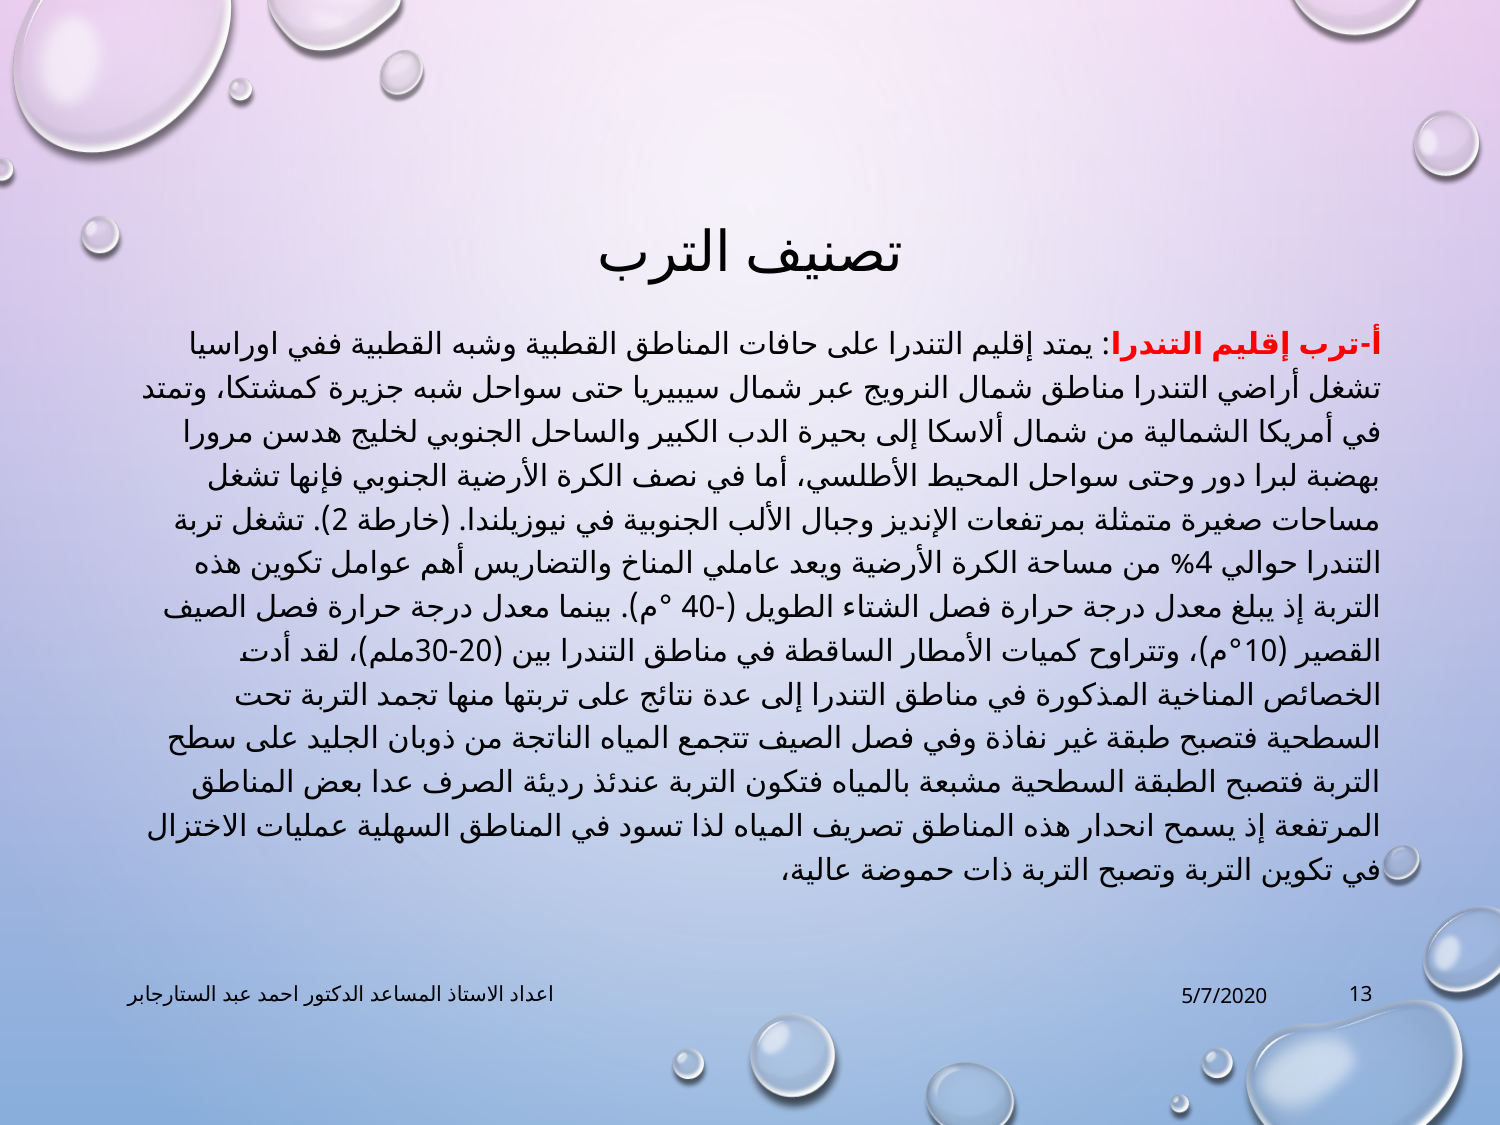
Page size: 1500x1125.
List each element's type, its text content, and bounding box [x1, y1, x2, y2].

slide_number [944, 965, 1283, 1025]
title تصنيف الترب [581, 196, 919, 309]
picture [0, 0, 1500, 1125]
slide_number 13 [1293, 965, 1388, 1025]
footer اعداد الاستاذ المساعد الدكتور احمد عبد الستارجابر [112, 965, 934, 1025]
list أ‌-ترب إقليم التندرا: يمتد إقليم التندرا على حافات المناطق القطبية وشبه القطبية ففي اوراسيا تشغل أراضي التندرا مناطق شمال النرويج عبر شمال سيبيريا حتى سواحل شبه جزيرة كمشتكا، وتمتد في أمريكا الشمالية من شمال ألاسكا إلى بحيرة الدب الكبير والساحل الجنوبي لخليج هدسن مرورا بهضبة لبرا دور وحتى سواحل المحيط الأطلسي، أما في نصف الكرة الأرضية الجنوبي فإنها تشغل مساحات صغيرة متمثلة بمرتفعات الإنديز وجبال الألب الجنوبية في نيوزيلندا. (خارطة 2). تشغل تربة التندرا حوالي 4% من مساحة الكرة الأرضية ويعد عاملي المناخ والتضاريس أهم عوامل تكوين هذه التربة إذ يبلغ معدل درجة حرارة فصل الشتاء الطويل (-40 °م). بينما معدل درجة حرارة فصل الصيف القصير (10°م)، وتتراوح كميات الأمطار الساقطة في مناطق التندرا بين (20-30ملم)، لقد أدت الخصائص المناخية المذكورة في مناطق التندرا إلى عدة نتائج على تربتها منها تجمد التربة تحت السطحية فتصبح طبقة غير نفاذة وفي فصل الصيف تتجمع المياه الناتجة من ذوبان الجليد على سطح التربة فتصبح الطبقة السطحية مشبعة بالمياه فتكون التربة عندئذ رديئة الصرف عدا بعض المناطق المرتفعة إذ يسمح انحدار هذه المناطق تصريف المياه لذا تسود في المناطق السهلية عمليات الاختزال في تكوين التربة وتصبح التربة ذات حموضة عالية، [103, 309, 1397, 901]
